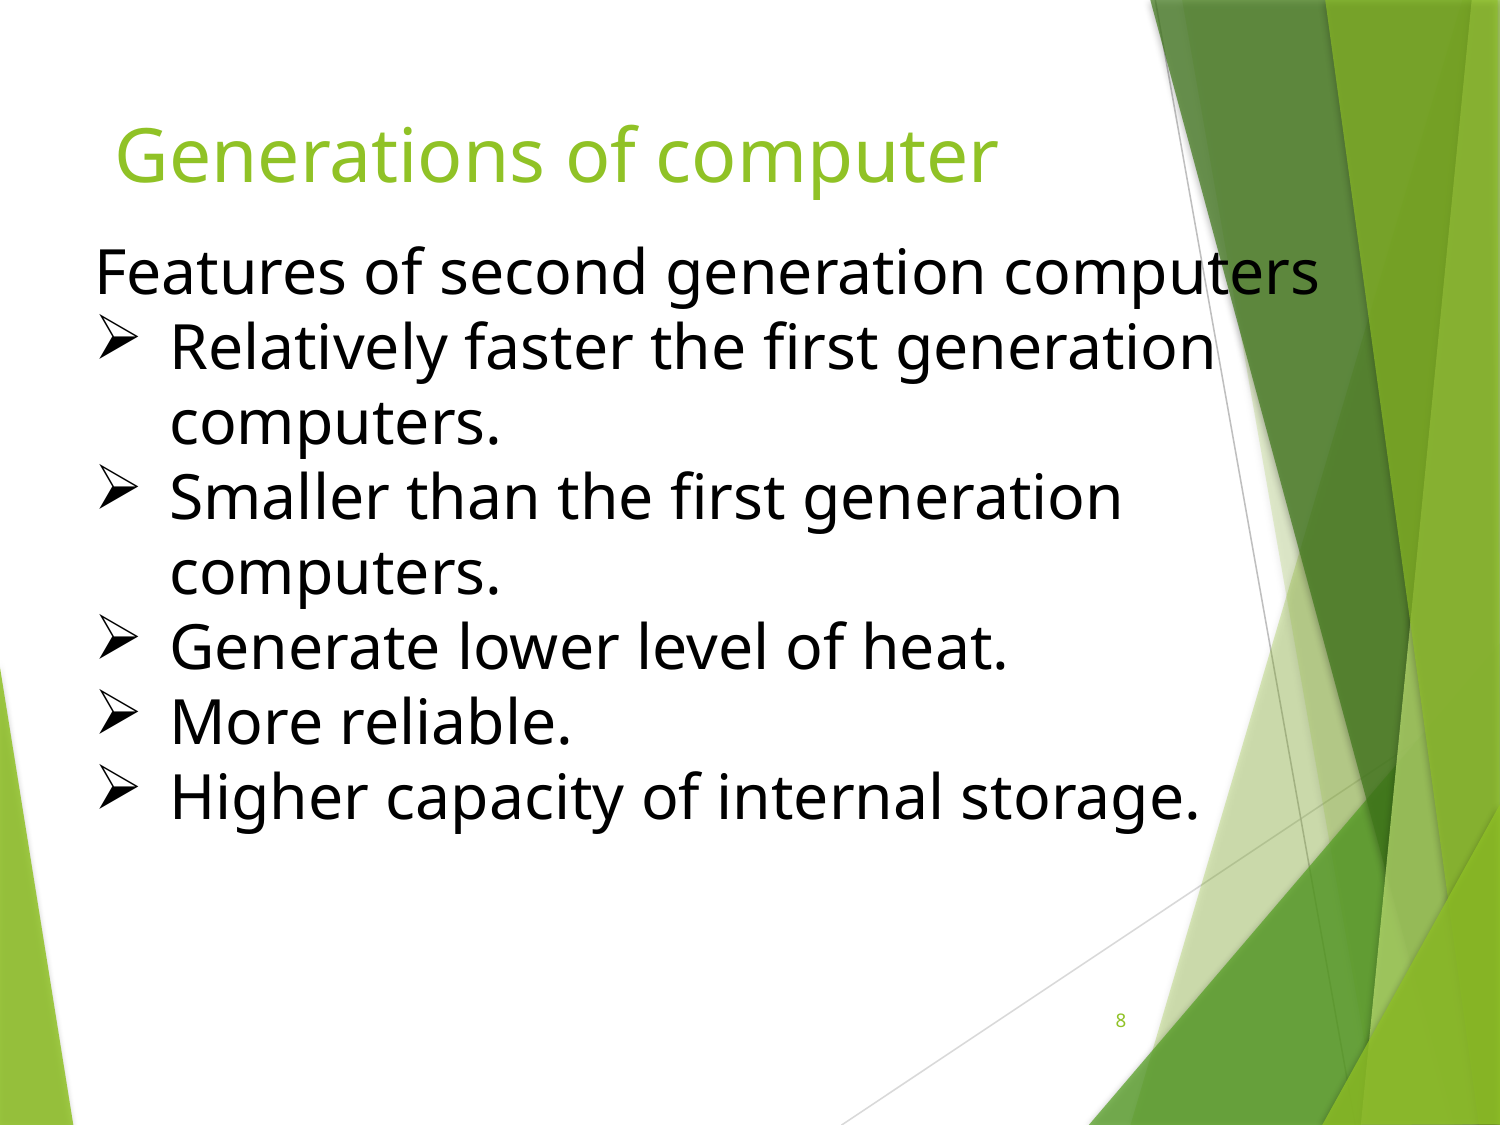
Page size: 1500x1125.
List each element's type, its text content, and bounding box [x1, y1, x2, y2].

text_box Features of second generation computers Relatively faster the first generation computers. Smaller than the first generation computers. Generate lower level of heat. More reliable. Higher capacity of internal storage. [79, 224, 1450, 915]
slide_number 8 [1057, 991, 1142, 1051]
title Generations of computer [99, 99, 1142, 224]
